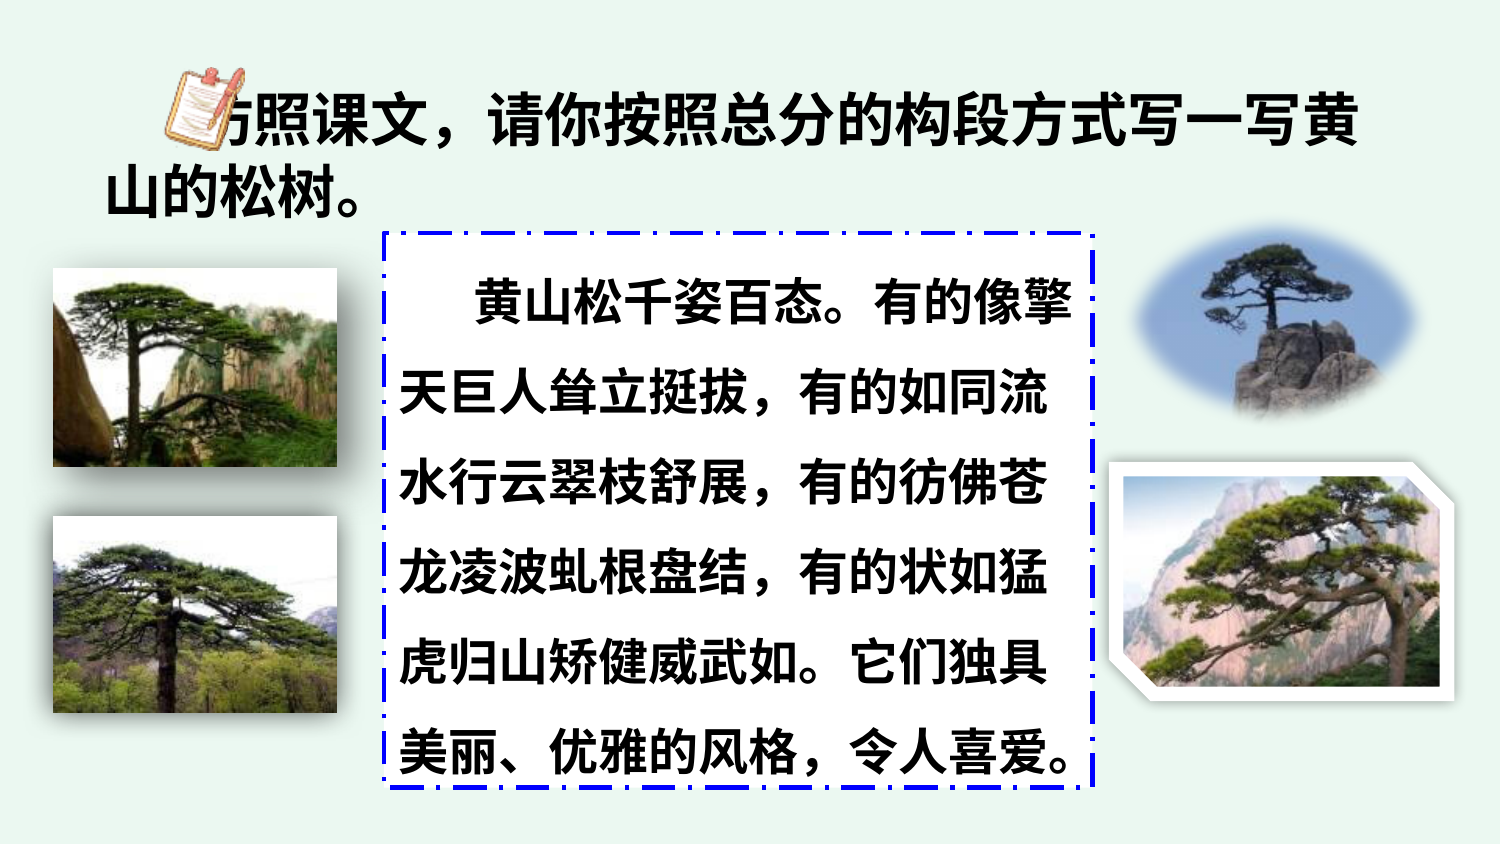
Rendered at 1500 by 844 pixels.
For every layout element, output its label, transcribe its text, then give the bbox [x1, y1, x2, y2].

picture [1115, 468, 1448, 695]
text_box 仿照课文，请你按照总分的构段方式写一写黄山的松树。 [88, 67, 1388, 233]
picture [1115, 208, 1436, 431]
picture [52, 268, 337, 467]
picture [159, 67, 245, 152]
text_box 黄山松千姿百态。有的像擎天巨人耸立挺拔，有的如同流水行云翠枝舒展，有的彷佛苍龙凌波虬根盘结，有的状如猛虎归山矫健威武如。它们独具美丽、优雅的风格，令人喜爱。 [382, 231, 1095, 790]
picture [52, 516, 337, 714]
